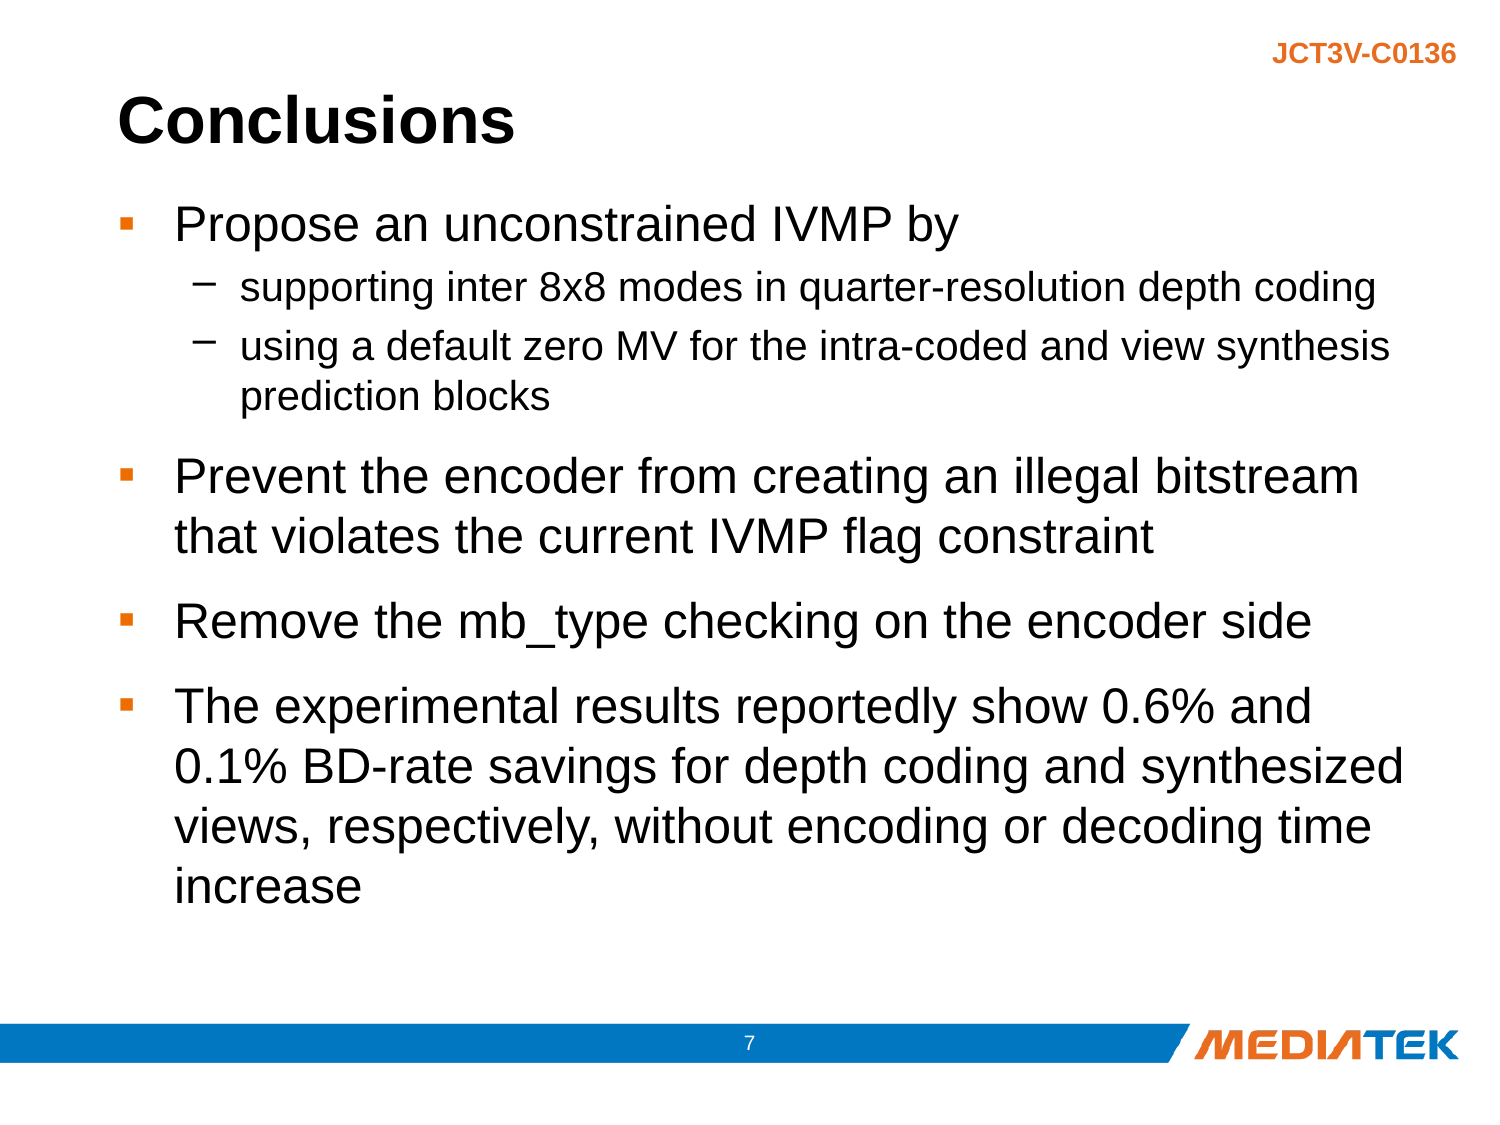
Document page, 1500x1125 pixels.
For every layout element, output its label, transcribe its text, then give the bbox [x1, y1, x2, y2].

title Conclusions [101, 62, 1425, 172]
list Propose an unconstrained IVMP by supporting inter 8x8 modes in quarter-resolution depth coding using a default zero MV for the intra-coded and view synthesis prediction blocks Prevent the encoder from creating an illegal bitstream that violates the current IVMP flag constraint Remove the mb_type checking on the encoder side The experimental results reportedly show 0.6% and 0.1% BD-rate savings for depth coding and synthesized views, respectively, without encoding or decoding time increase [102, 184, 1425, 998]
picture [789, 1023, 1459, 1063]
picture [0, 1023, 711, 1063]
slide_number 6 [711, 1022, 789, 1090]
